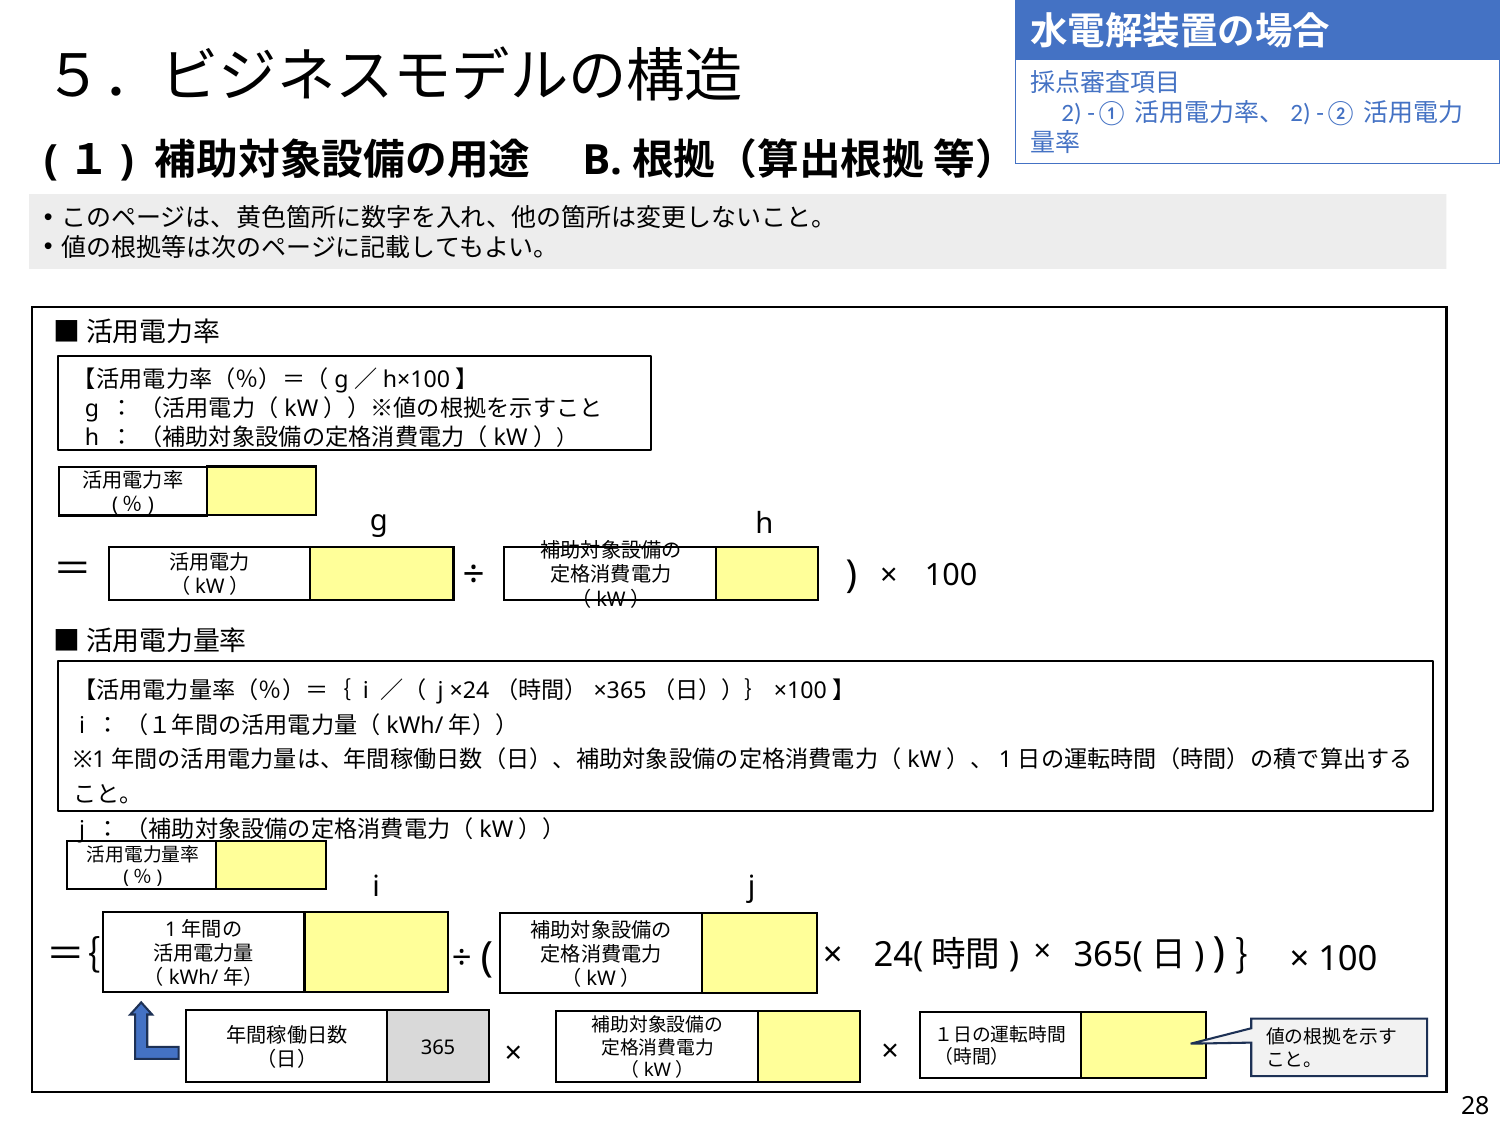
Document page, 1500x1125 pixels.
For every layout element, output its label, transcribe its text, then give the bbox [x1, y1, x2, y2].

text_box (１) 補助対象設備の用途 B.根拠（算出根拠 等） [29, 125, 1061, 190]
text_box 水電解装置の場合 [1015, 0, 1500, 60]
title ５．ビジネスモデルの構造 [29, 33, 1015, 122]
text_box このページは、黄色箇所に数字を入れ、他の箇所は変更しないこと。 値の根拠等は次のページに記載してもよい。 [29, 194, 1447, 269]
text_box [31, 306, 1434, 1083]
text_box 採点審査項目 2) -①活用電力率、2) -②活用電力量率 [1015, 60, 1500, 164]
text_box [31, 306, 1448, 1093]
